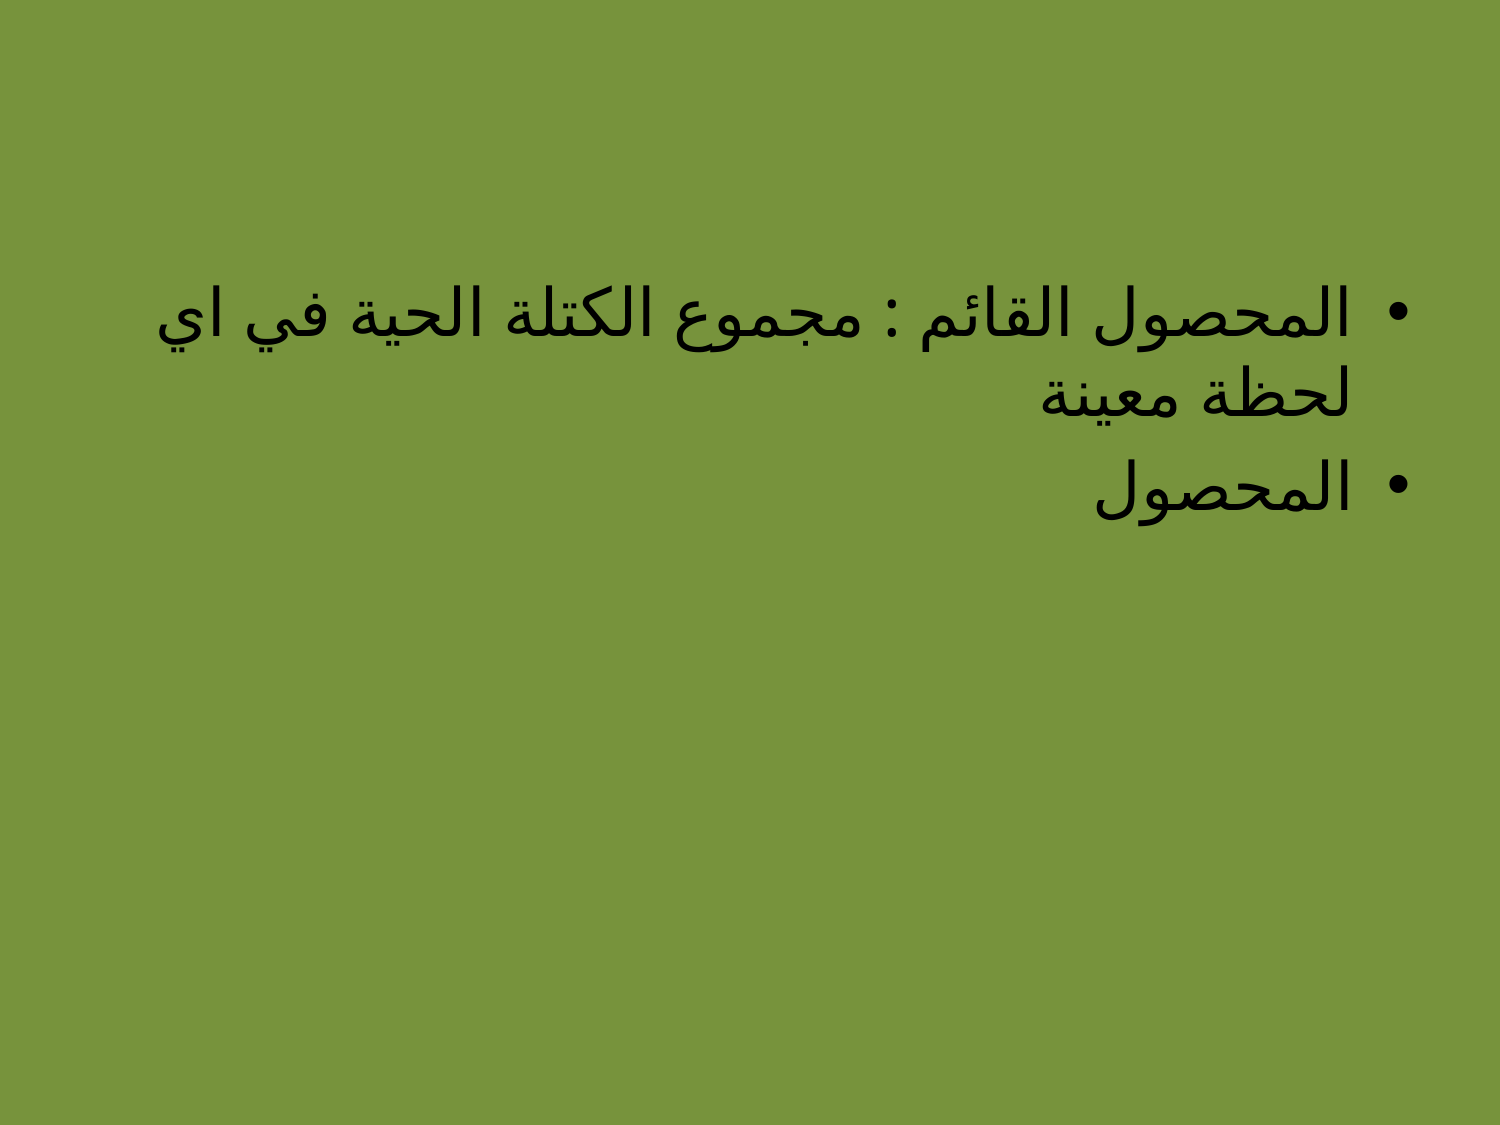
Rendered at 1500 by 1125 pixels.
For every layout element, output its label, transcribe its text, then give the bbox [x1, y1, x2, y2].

list المحصول القائم : مجموع الكتلة الحية في اي لحظة معينة المحصول [75, 262, 1425, 1005]
